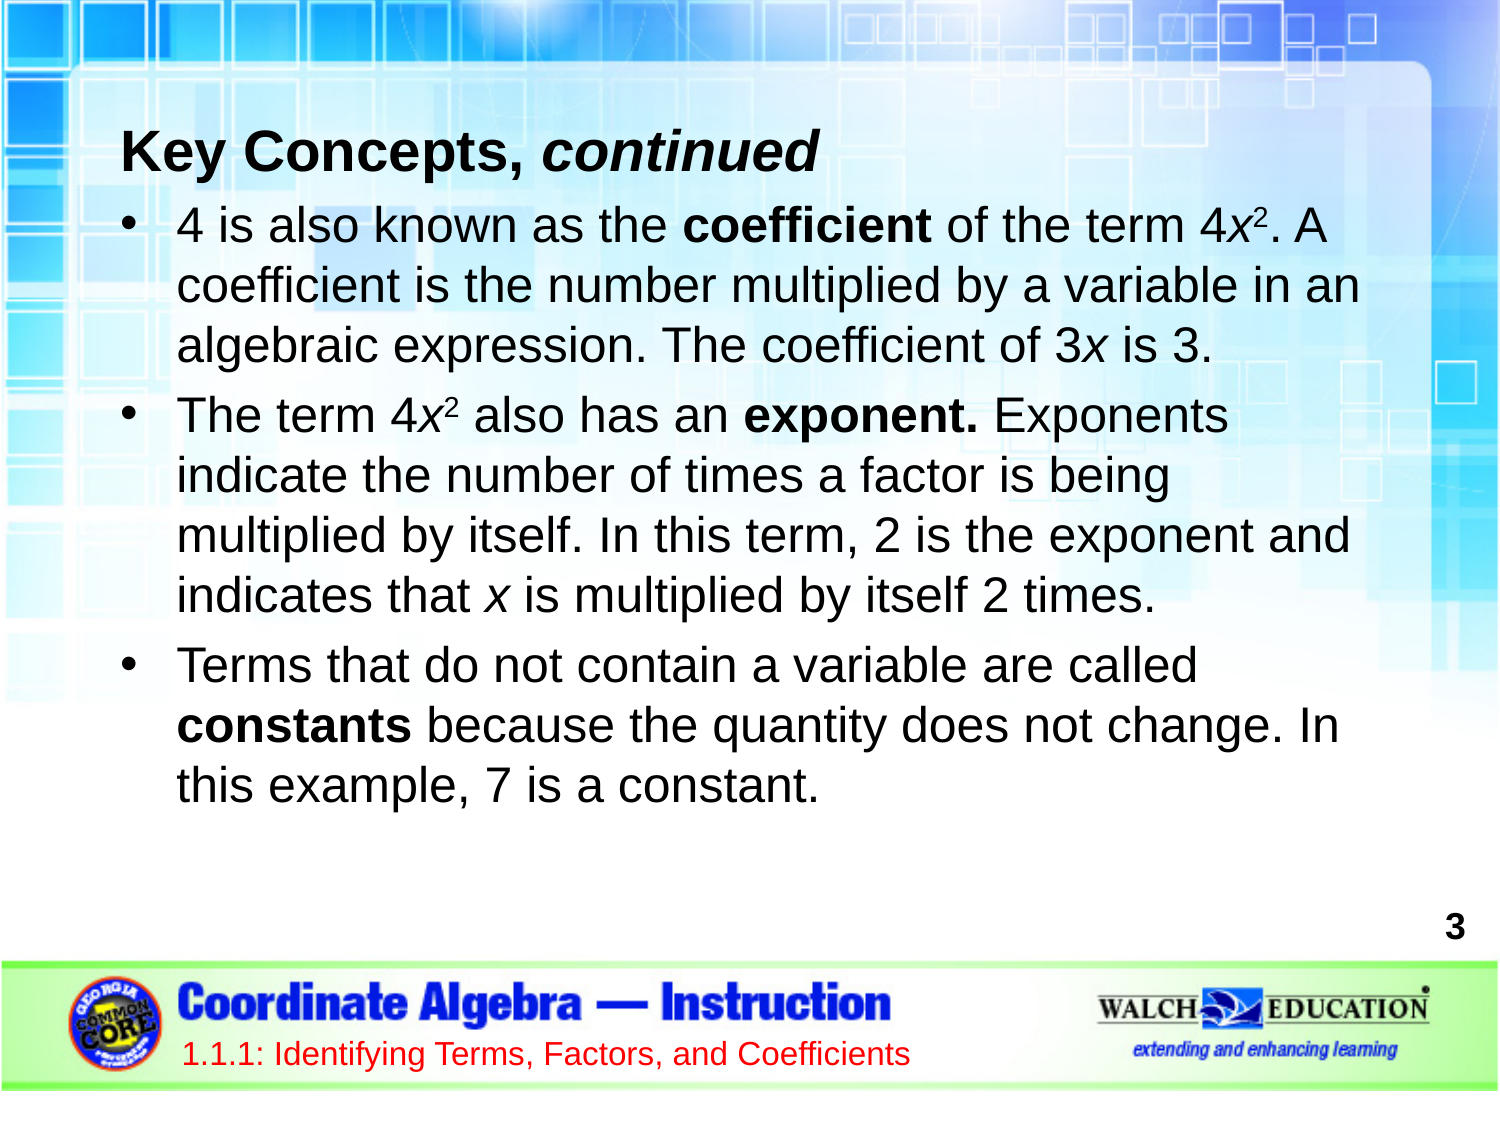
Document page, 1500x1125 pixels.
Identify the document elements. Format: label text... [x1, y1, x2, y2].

picture [1, 0, 1500, 1091]
subtitle Key Concepts, continued 4 is also known as the coefficient of the term 4x2. A coefficient is the number multiplied by a variable in an algebraic expression. The coefficient of 3x is 3. The term 4x2 also has an exponent. Exponents indicate the number of times a factor is being multiplied by itself. In this term, 2 is the exponent and indicates that x is multiplied by itself 2 times. Terms that do not contain a variable are called constants because the quantity does not change. In this example, 7 is a constant. [105, 105, 1394, 925]
list 1.1.1: Identifying Terms, Factors, and Coefficients [166, 1024, 1074, 1069]
slide_number 3 [1361, 901, 1481, 949]
